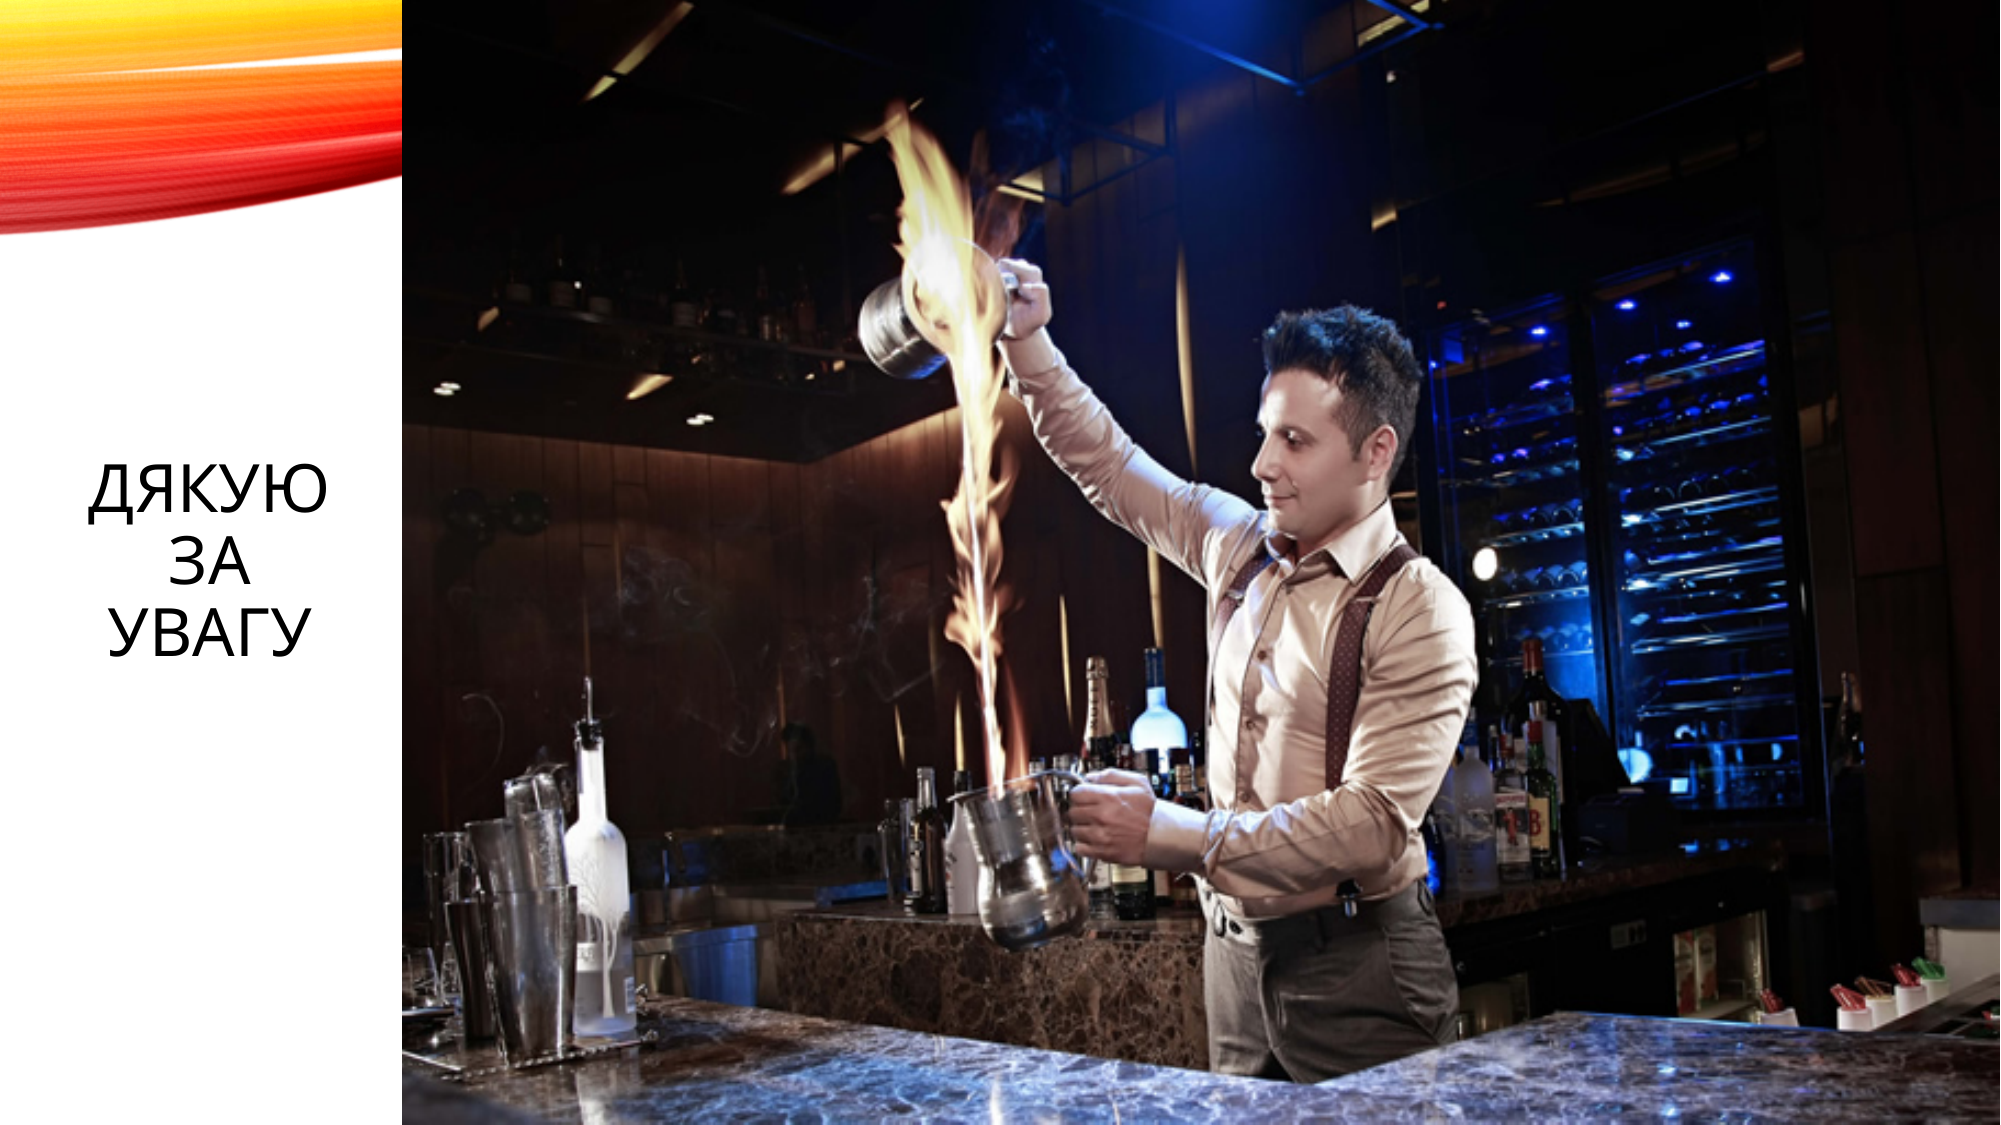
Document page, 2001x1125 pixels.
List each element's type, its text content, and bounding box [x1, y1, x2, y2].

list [402, 0, 2000, 1125]
title Дякую за увагу [66, 155, 354, 970]
picture [0, 0, 402, 237]
